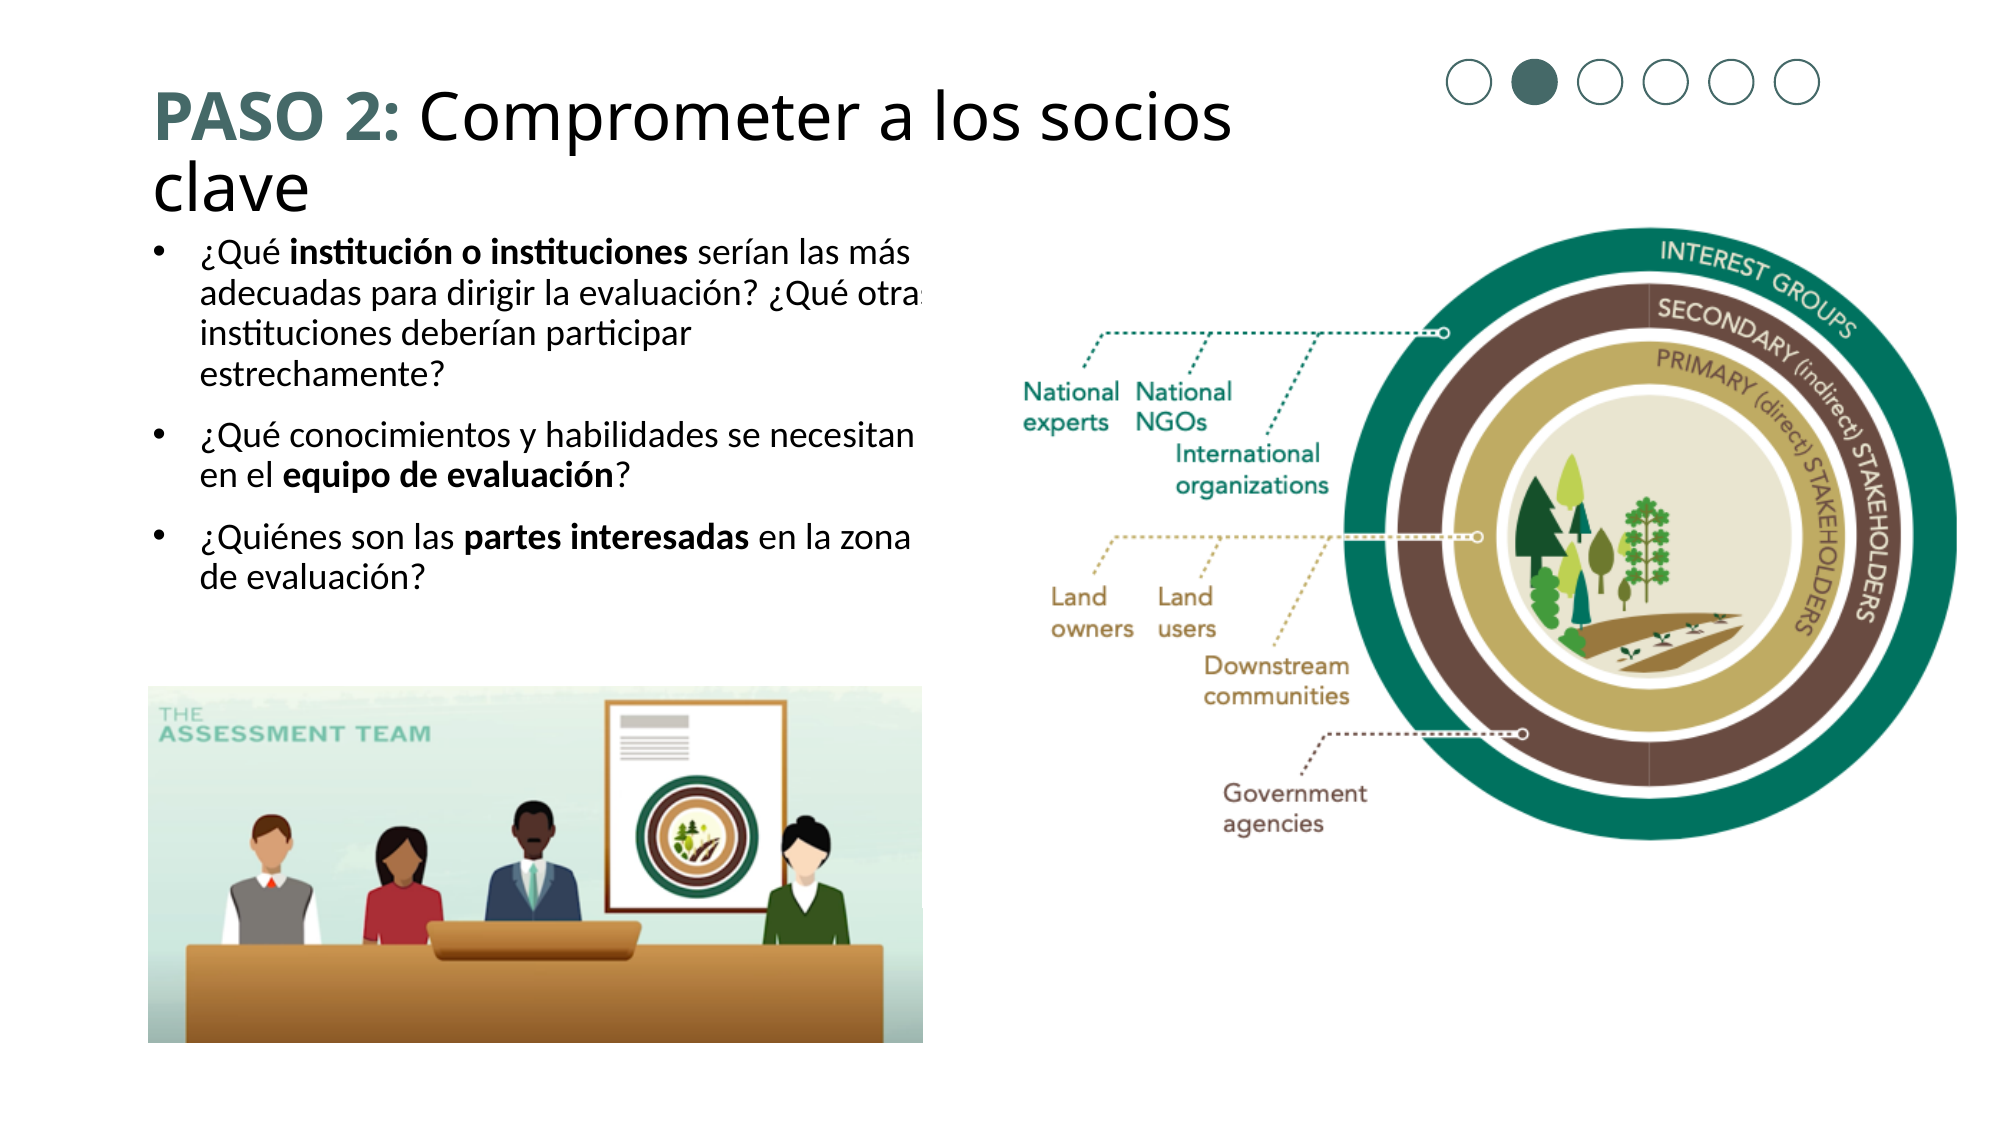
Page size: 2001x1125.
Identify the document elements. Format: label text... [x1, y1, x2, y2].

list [148, 686, 923, 1043]
picture [921, 167, 2000, 908]
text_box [1446, 59, 1819, 105]
title PASO 2: Comprometer a los socios clave [137, 75, 1275, 168]
list ¿Qué institución o instituciones serían las más adecuadas para dirigir la evaluación? ¿Qué otras instituciones deberían participar estrechamente? ¿Qué conocimientos y habilidades se necesitan en el equipo de evaluación? ¿Quiénes son las partes interesadas en la zona de evaluación? [137, 224, 921, 851]
